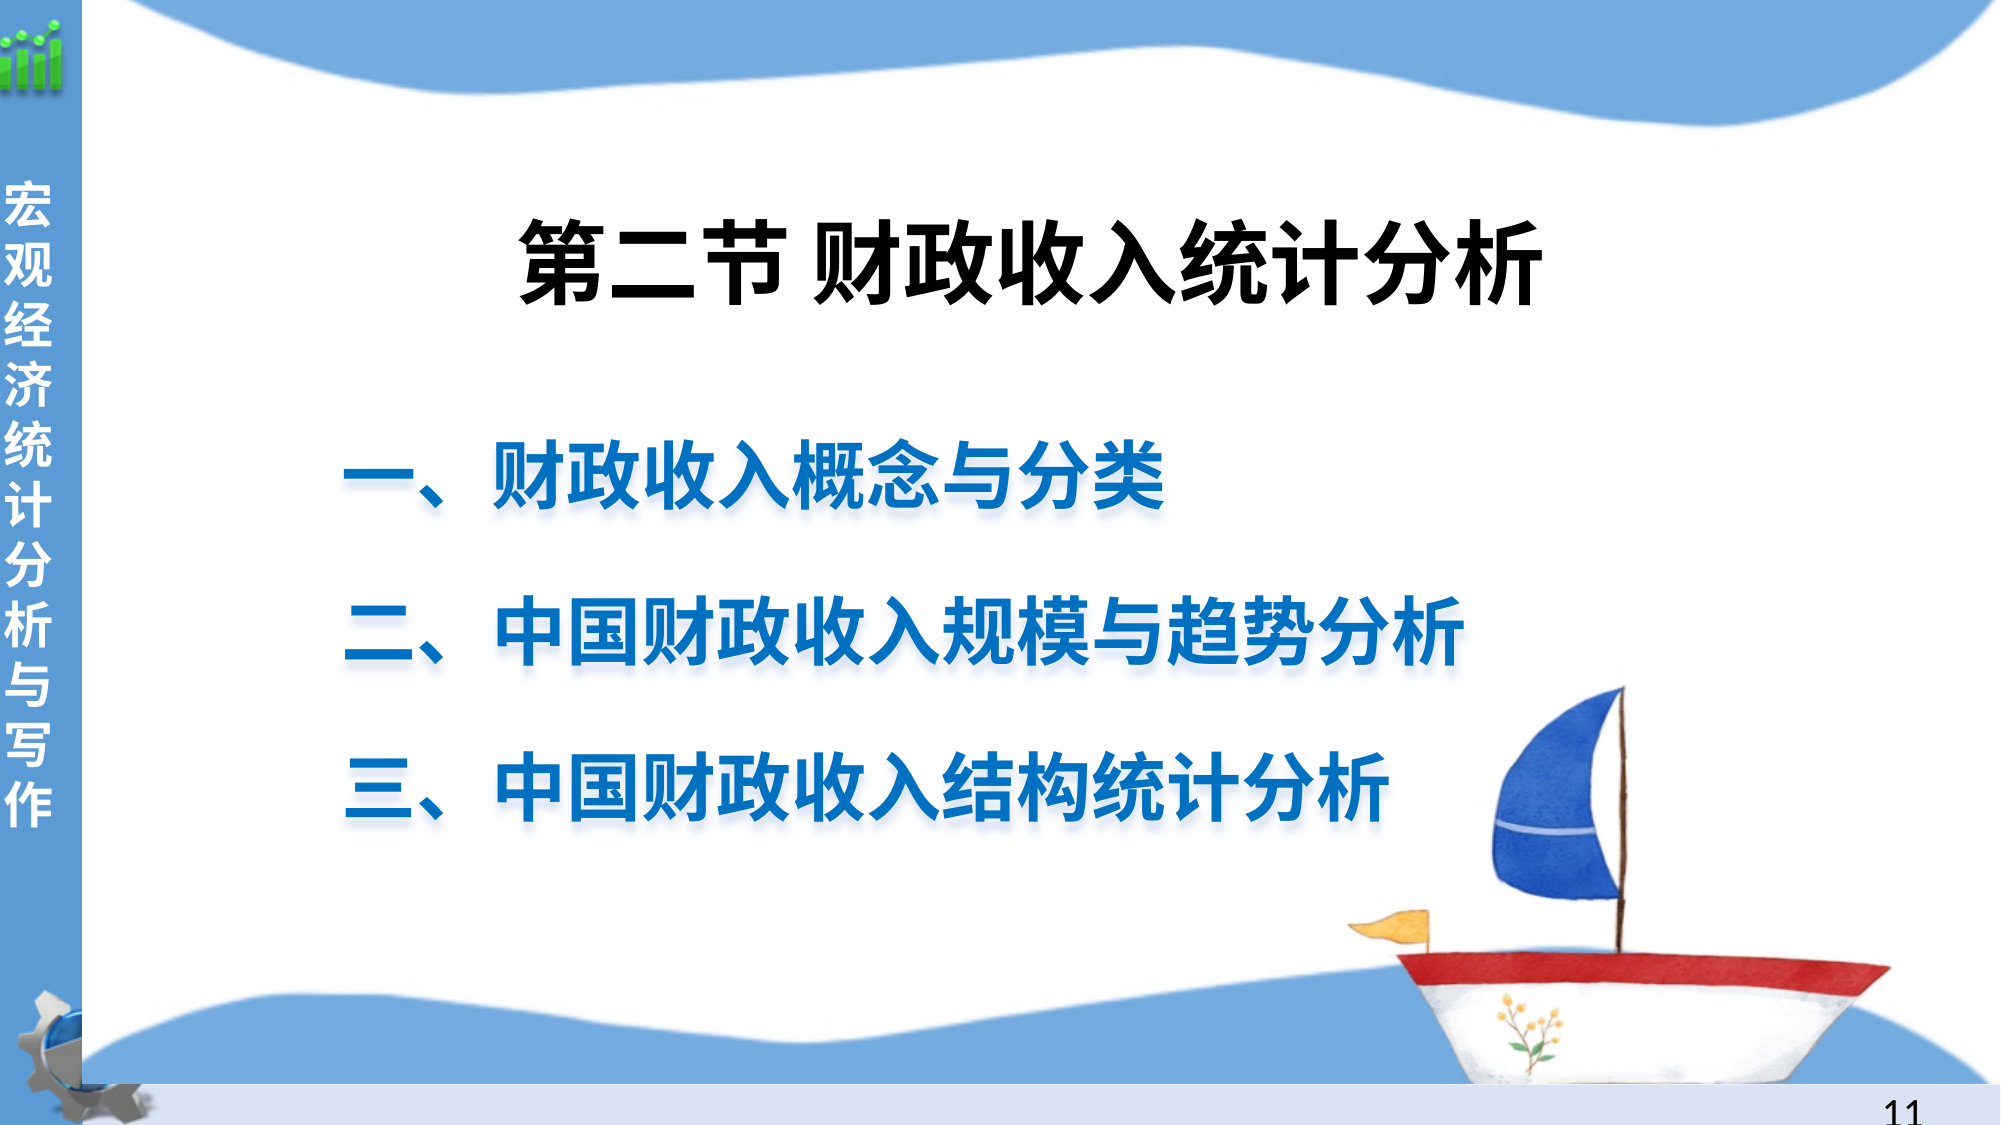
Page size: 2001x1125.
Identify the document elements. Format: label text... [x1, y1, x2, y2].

text_box 宏观经济统计分析与写作 [0, 116, 72, 891]
slide_number 10 [1786, 1085, 1940, 1125]
picture [0, 0, 2001, 1125]
